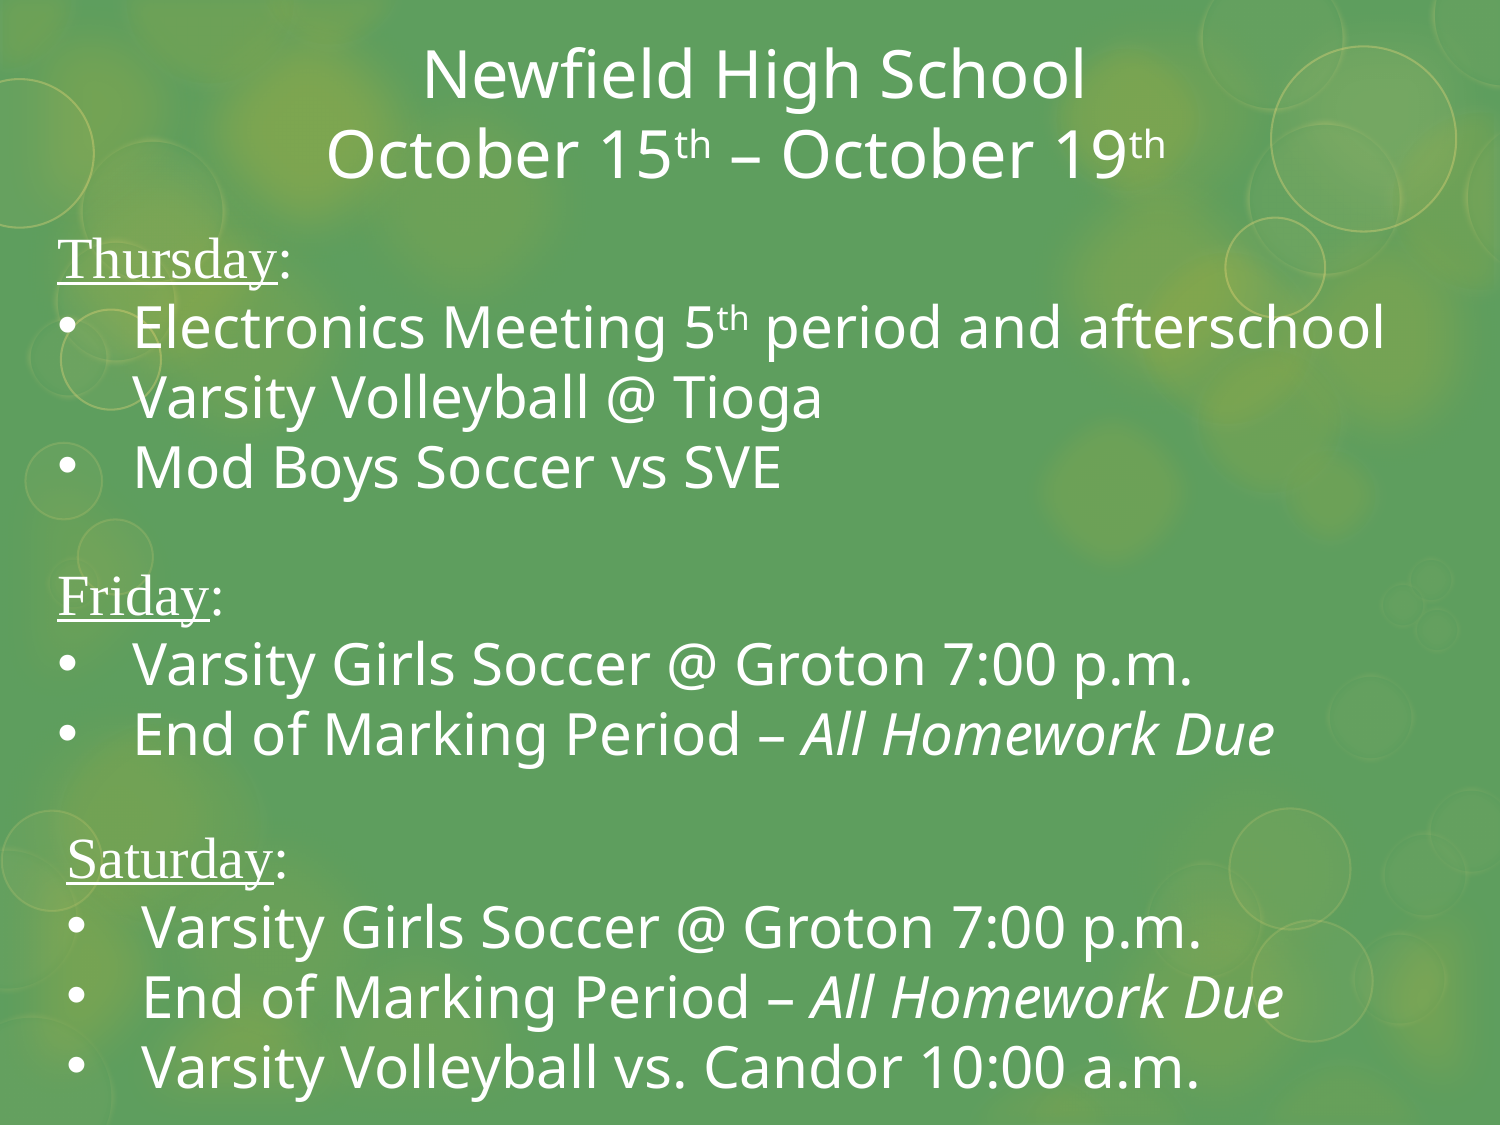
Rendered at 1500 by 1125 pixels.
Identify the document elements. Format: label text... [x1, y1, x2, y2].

text_box Saturday: Varsity Girls Soccer @ Groton 7:00 p.m. End of Marking Period – All Homework Due Varsity Volleyball vs. Candor 10:00 a.m. [51, 812, 1464, 1108]
text_box Newfield High School October 15th – October 19th [310, 24, 1199, 200]
text_box [51, 22, 1364, 148]
text_box Thursday: Electronics Meeting 5th period and afterschool Varsity Volleyball @ Tioga Mod Boys Soccer vs SVE [42, 212, 1495, 508]
text_box Friday: Varsity Girls Soccer @ Groton 7:00 p.m. End of Marking Period – All Homework Due [42, 549, 1456, 775]
